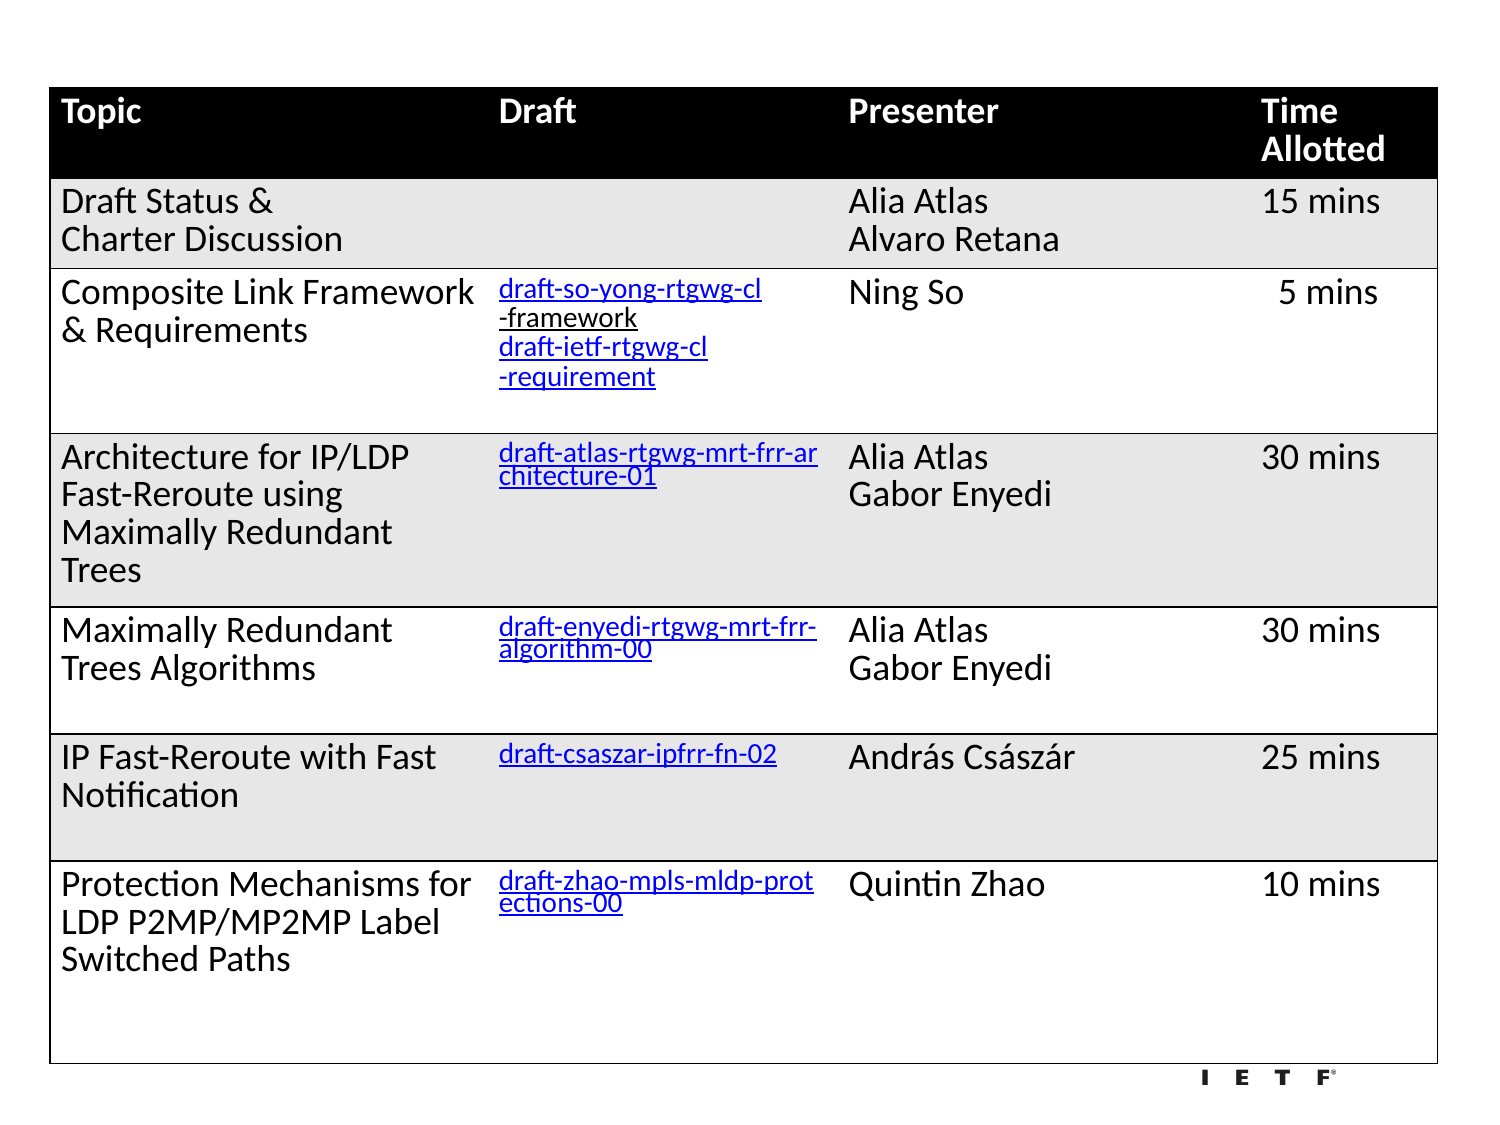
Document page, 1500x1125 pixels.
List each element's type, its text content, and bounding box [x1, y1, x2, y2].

table_cell draft-csaszar-ipfrr-fn-02 [488, 735, 837, 860]
table_cell András Császár [837, 735, 1250, 860]
table_cell Alia Atlas Gabor Enyedi [837, 434, 1250, 606]
table_cell 25 mins [1250, 735, 1437, 860]
table_header Draft [488, 88, 837, 177]
table_cell [488, 179, 837, 268]
table_cell IP Fast-Reroute with Fast Notification [51, 735, 488, 860]
table_cell 15 mins [1250, 179, 1437, 268]
table_cell 30 mins [1250, 608, 1437, 733]
table_cell draft-zhao-mpls-mldp-protections-00 [488, 862, 837, 1063]
table_cell Maximally Redundant Trees Algorithms [51, 608, 488, 733]
table_cell Alia Atlas Gabor Enyedi [837, 608, 1250, 733]
table_cell 30 mins [1250, 434, 1437, 606]
table_cell Protection Mechanisms for LDP P2MP/MP2MP Label Switched Paths [51, 862, 488, 1063]
table_cell draft-so-yong-rtgwg-cl-framework draft-ietf-rtgwg-cl-requirement [488, 269, 837, 433]
table_cell Draft Status & Charter Discussion [51, 179, 488, 268]
table_cell 5 mins [1250, 269, 1437, 433]
table_cell Ning So [837, 269, 1250, 433]
table_header Presenter [837, 88, 1250, 177]
table_cell Quintin Zhao [837, 862, 1250, 1063]
table_cell draft-enyedi-rtgwg-mrt-frr-algorithm-00 [488, 608, 837, 733]
table_cell Architecture for IP/LDP Fast-Reroute using Maximally Redundant Trees [51, 434, 488, 606]
table_header Time Allotted [1250, 88, 1437, 177]
table_cell 10 mins [1250, 862, 1437, 1063]
table_cell Alia Atlas Alvaro Retana [837, 179, 1250, 268]
table_cell Composite Link Framework & Requirements [51, 269, 488, 433]
table_cell draft-atlas-rtgwg-mrt-frr-architecture-01 [488, 434, 837, 606]
picture [1198, 1064, 1336, 1085]
table_header Topic [51, 88, 488, 177]
